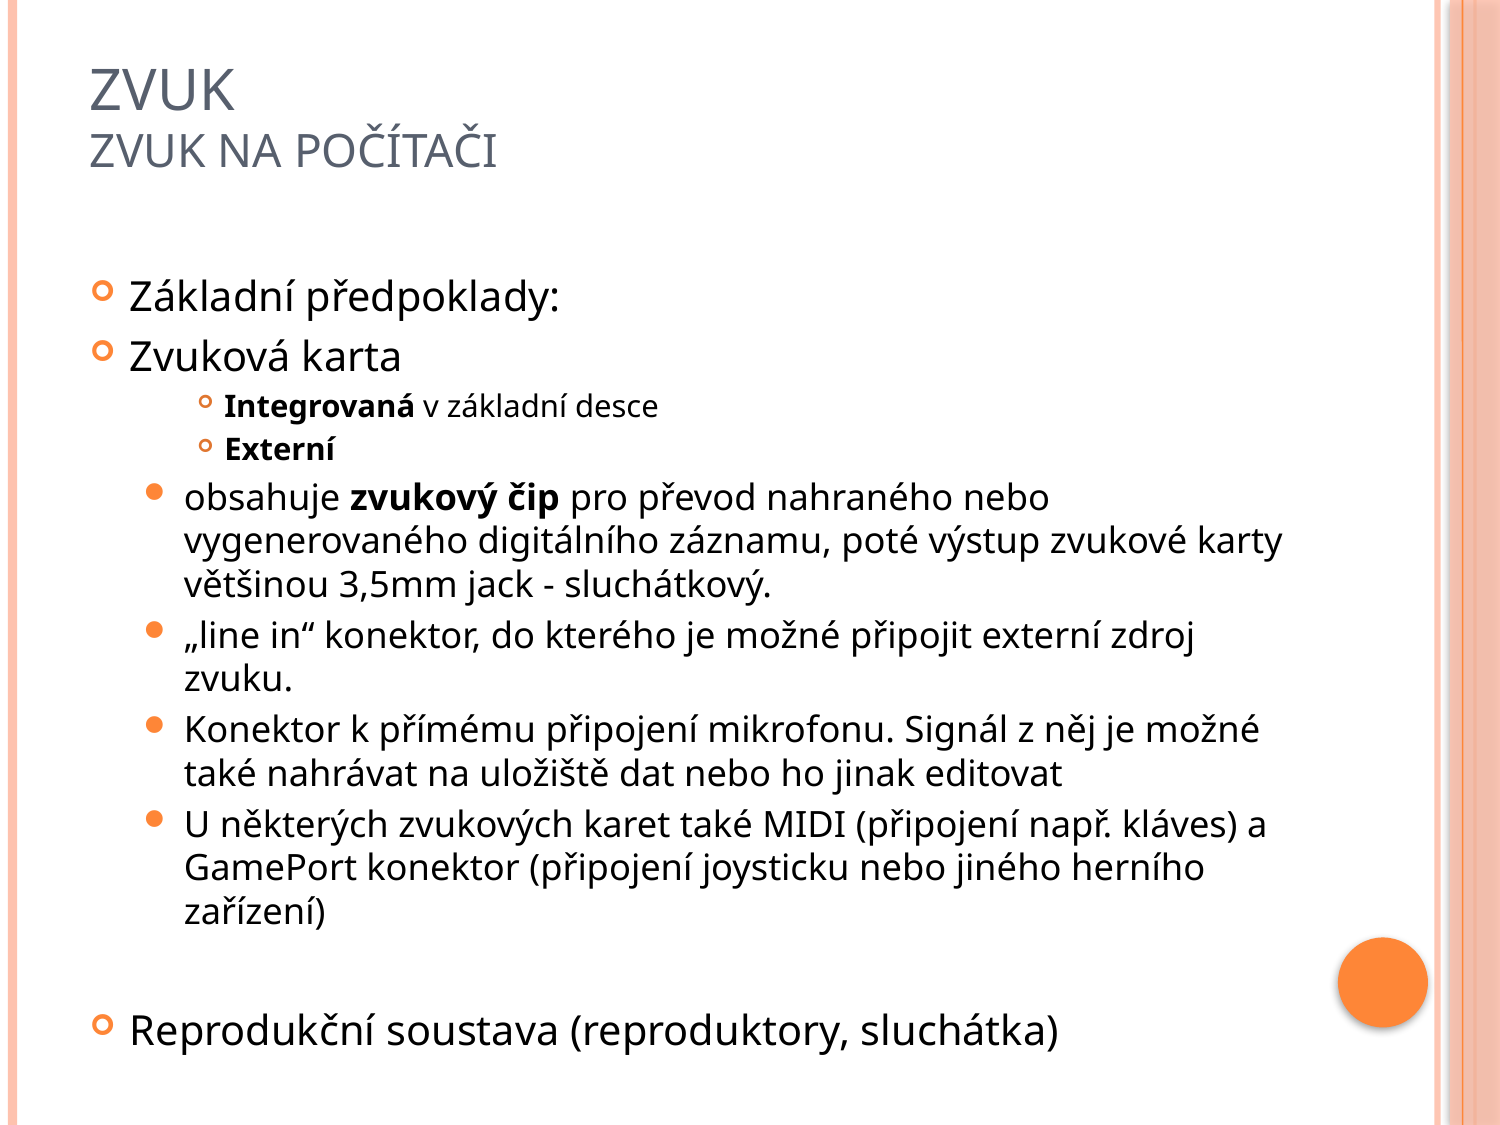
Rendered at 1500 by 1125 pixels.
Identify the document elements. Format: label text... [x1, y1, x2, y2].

title ZVUK Zvuk na počítači [75, 45, 1300, 185]
list Základní předpoklady: Zvuková karta Integrovaná v základní desce Externí obsahuje zvukový čip pro převod nahraného nebo vygenerovaného digitálního záznamu, poté výstup zvukové karty většinou 3,5mm jack - sluchátkový. „line in“ konektor, do kterého je možné připojit externí zdroj zvuku. Konektor k přímému připojení mikrofonu. Signál z něj je možné také nahrávat na uložiště dat nebo ho jinak editovat U některých zvukových karet také MIDI (připojení např. kláves) a GamePort konektor (připojení joysticku nebo jiného herního zařízení) Reprodukční soustava (reproduktory, sluchátka) [75, 262, 1300, 1062]
